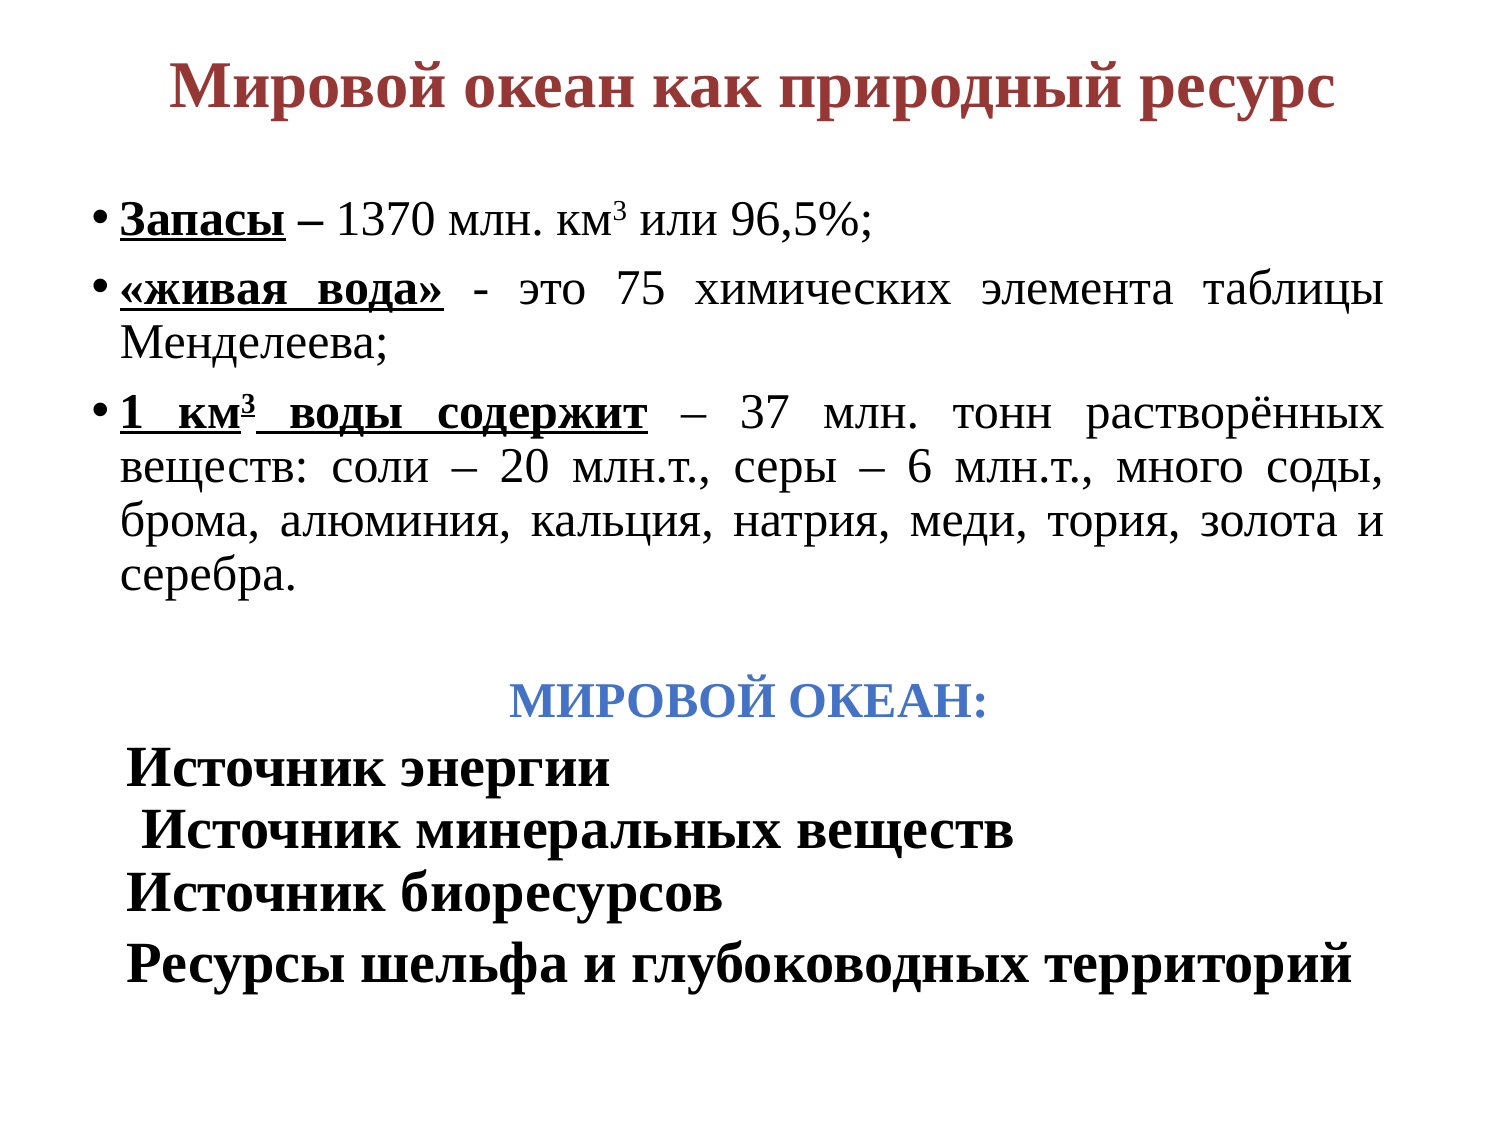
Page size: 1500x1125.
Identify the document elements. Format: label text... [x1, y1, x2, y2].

title Мировой океан как природный ресурс [3, 0, 1500, 173]
text_box МИРОВОЙ ОКЕАН: Источник энергии Источник минеральных веществ Источник биоресурсов Ресурсы шельфа и глубоководных территорий [112, 660, 1400, 1002]
list Запасы – 1370 млн. км3 или 96,5%; «живая вода» - это 75 химических элемента таблицы Менделеева; 1 км3 воды содержит – 37 млн. тонн растворённых веществ: соли – 20 млн.т., серы – 6 млн.т., много соды, брома, алюминия, кальция, натрия, меди, тория, золота и серебра. [76, 184, 1400, 646]
